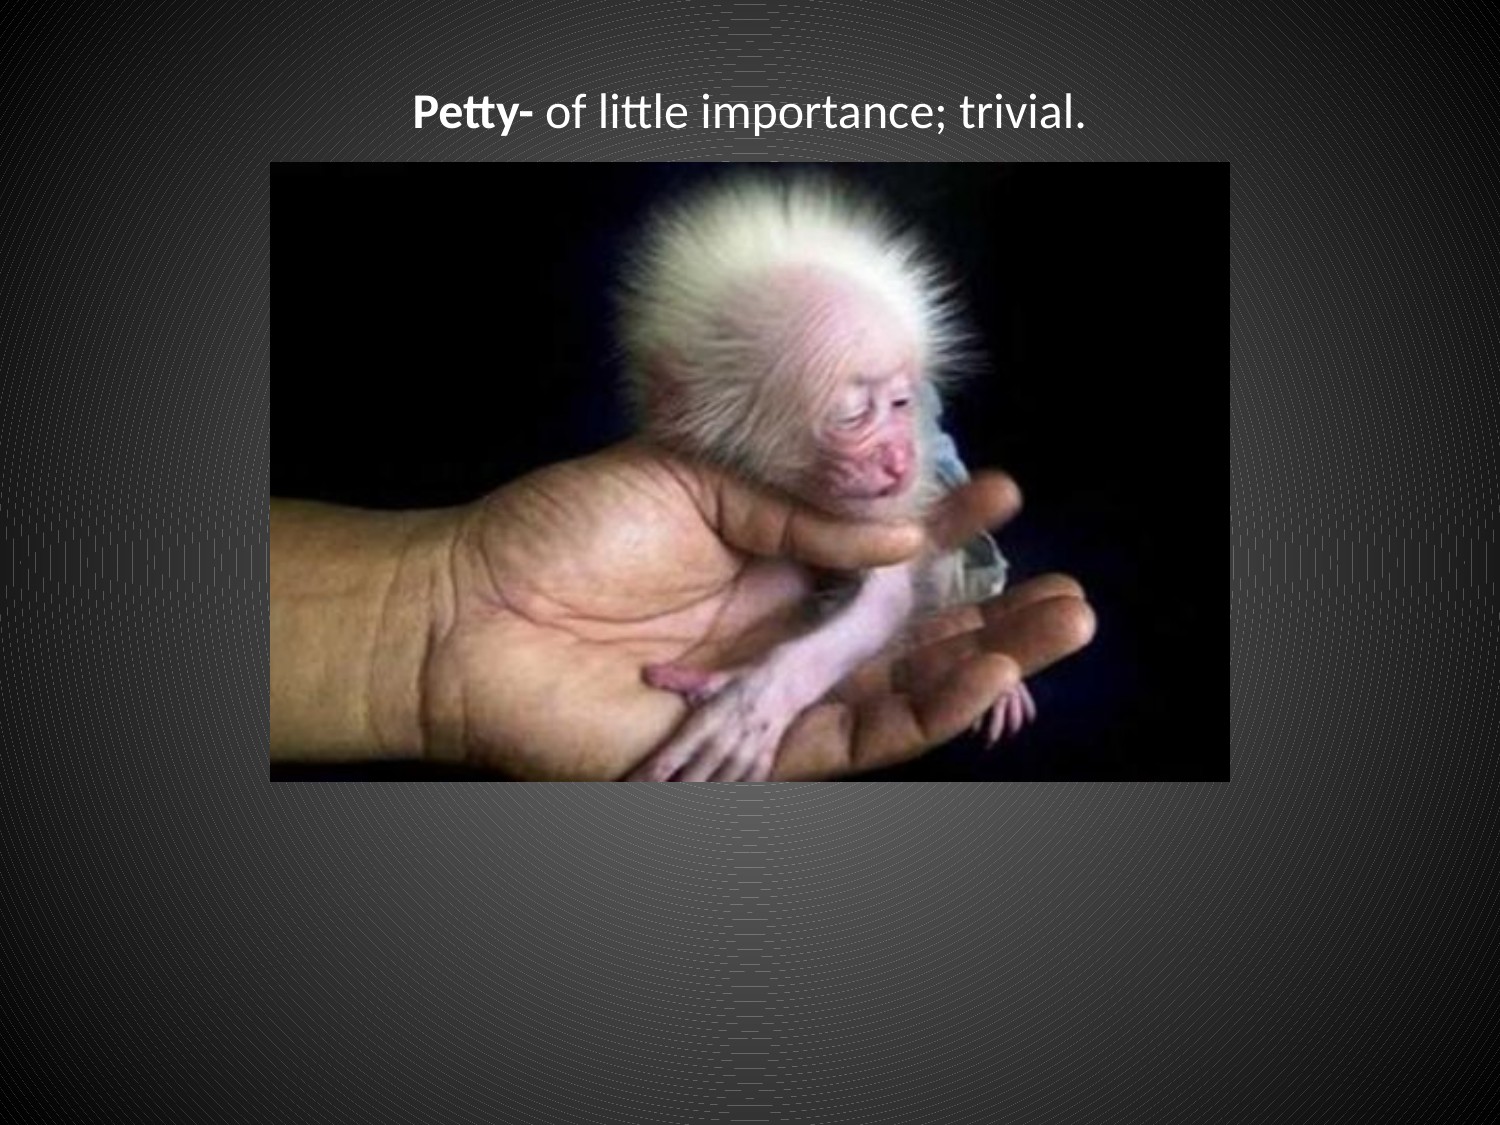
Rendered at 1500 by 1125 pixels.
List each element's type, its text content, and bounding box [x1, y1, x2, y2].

title Petty- of little importance; trivial. [75, 45, 1425, 233]
picture [270, 162, 1230, 782]
